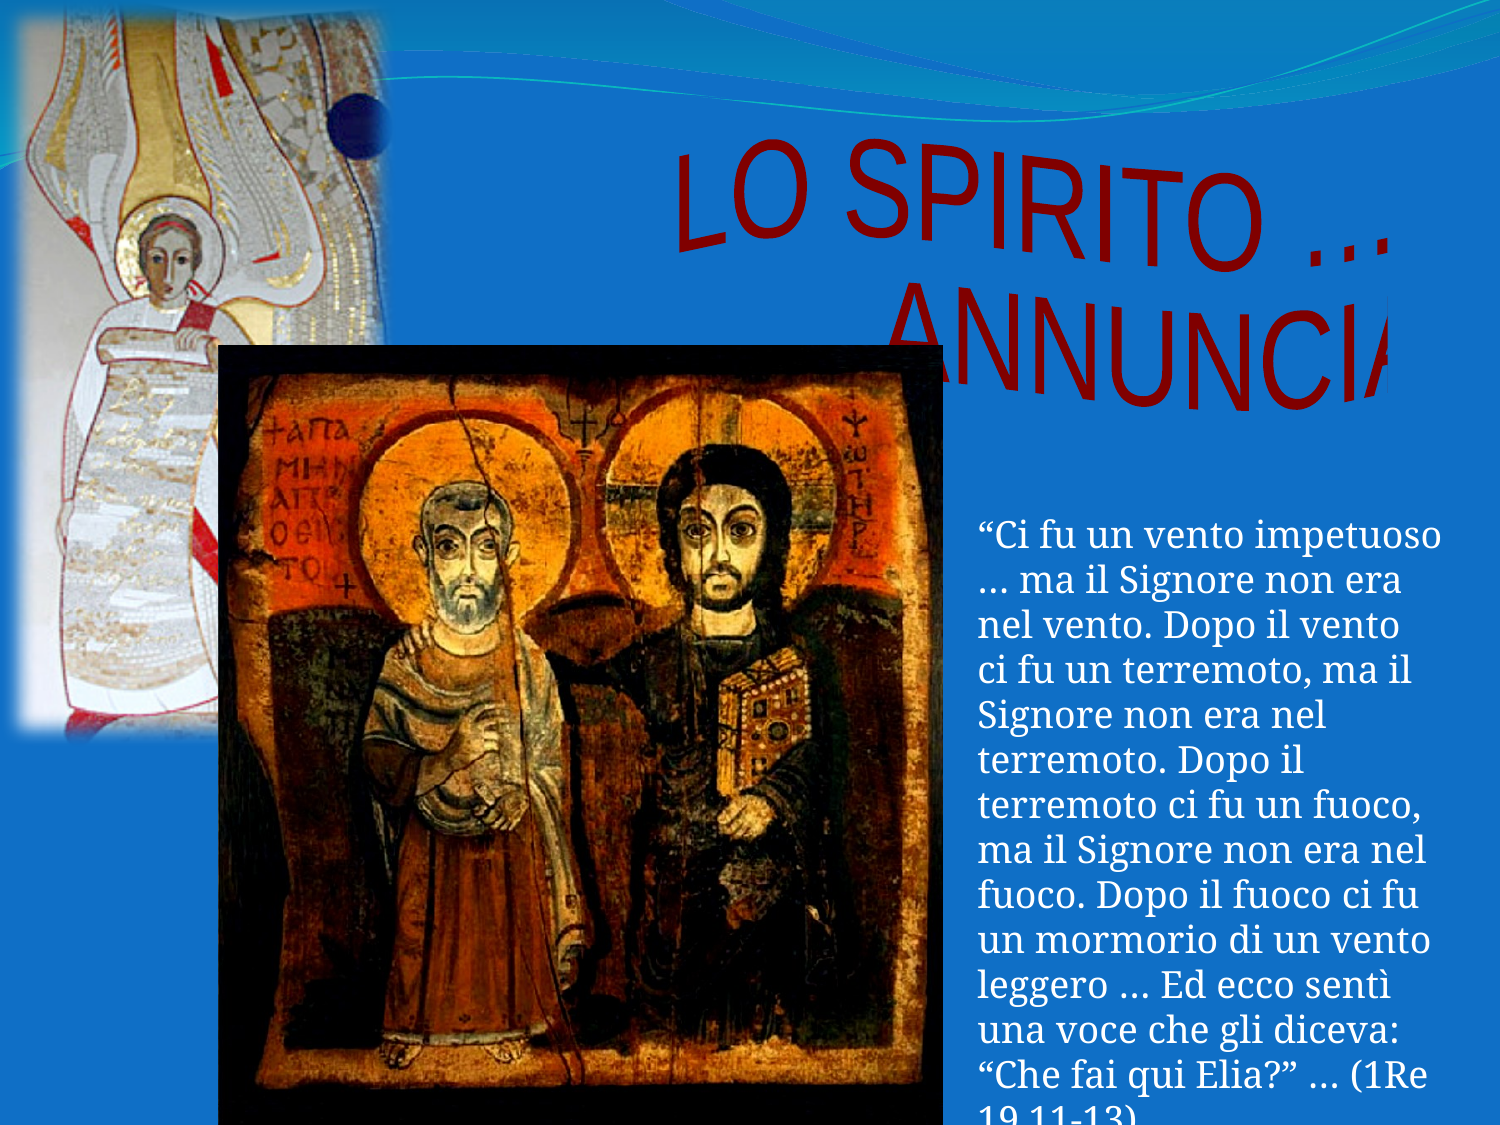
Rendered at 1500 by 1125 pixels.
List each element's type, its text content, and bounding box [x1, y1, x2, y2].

picture [0, 0, 943, 1125]
text_box “Ci fu un vento impetuoso … ma il Signore non era nel vento. Dopo il vento ci fu un terremoto, ma il Signore non era nel terremoto. Dopo il terremoto ci fu un fuoco, ma il Signore non era nel fuoco. Dopo il fuoco ci fu un mormorio di un vento leggero … Ed ecco sentì una voce che gli diceva: “Che fai qui Elia?” … (1Re 19,11-13) [962, 503, 1459, 1125]
